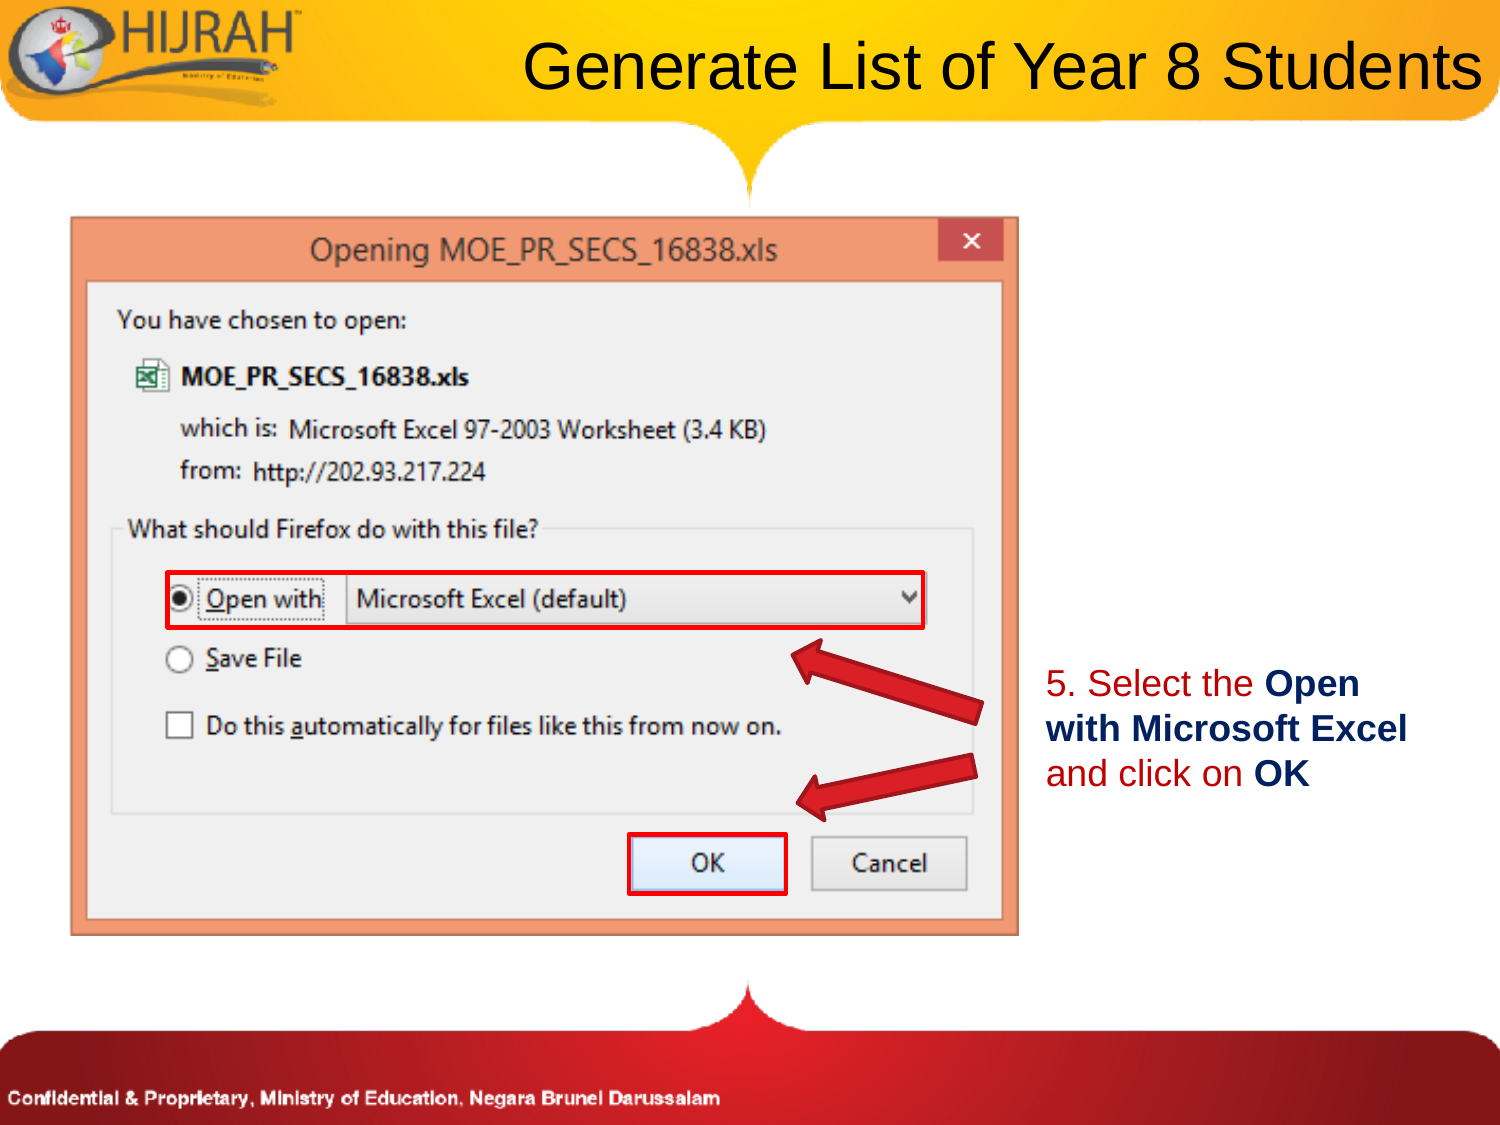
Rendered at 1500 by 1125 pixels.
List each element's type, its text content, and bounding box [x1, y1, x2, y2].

text_box 5. Select the Open with Microsoft Excel and click on OK [1031, 651, 1435, 835]
title Generate List of Year 8 Students [324, 0, 1500, 126]
picture [0, 0, 1500, 1125]
